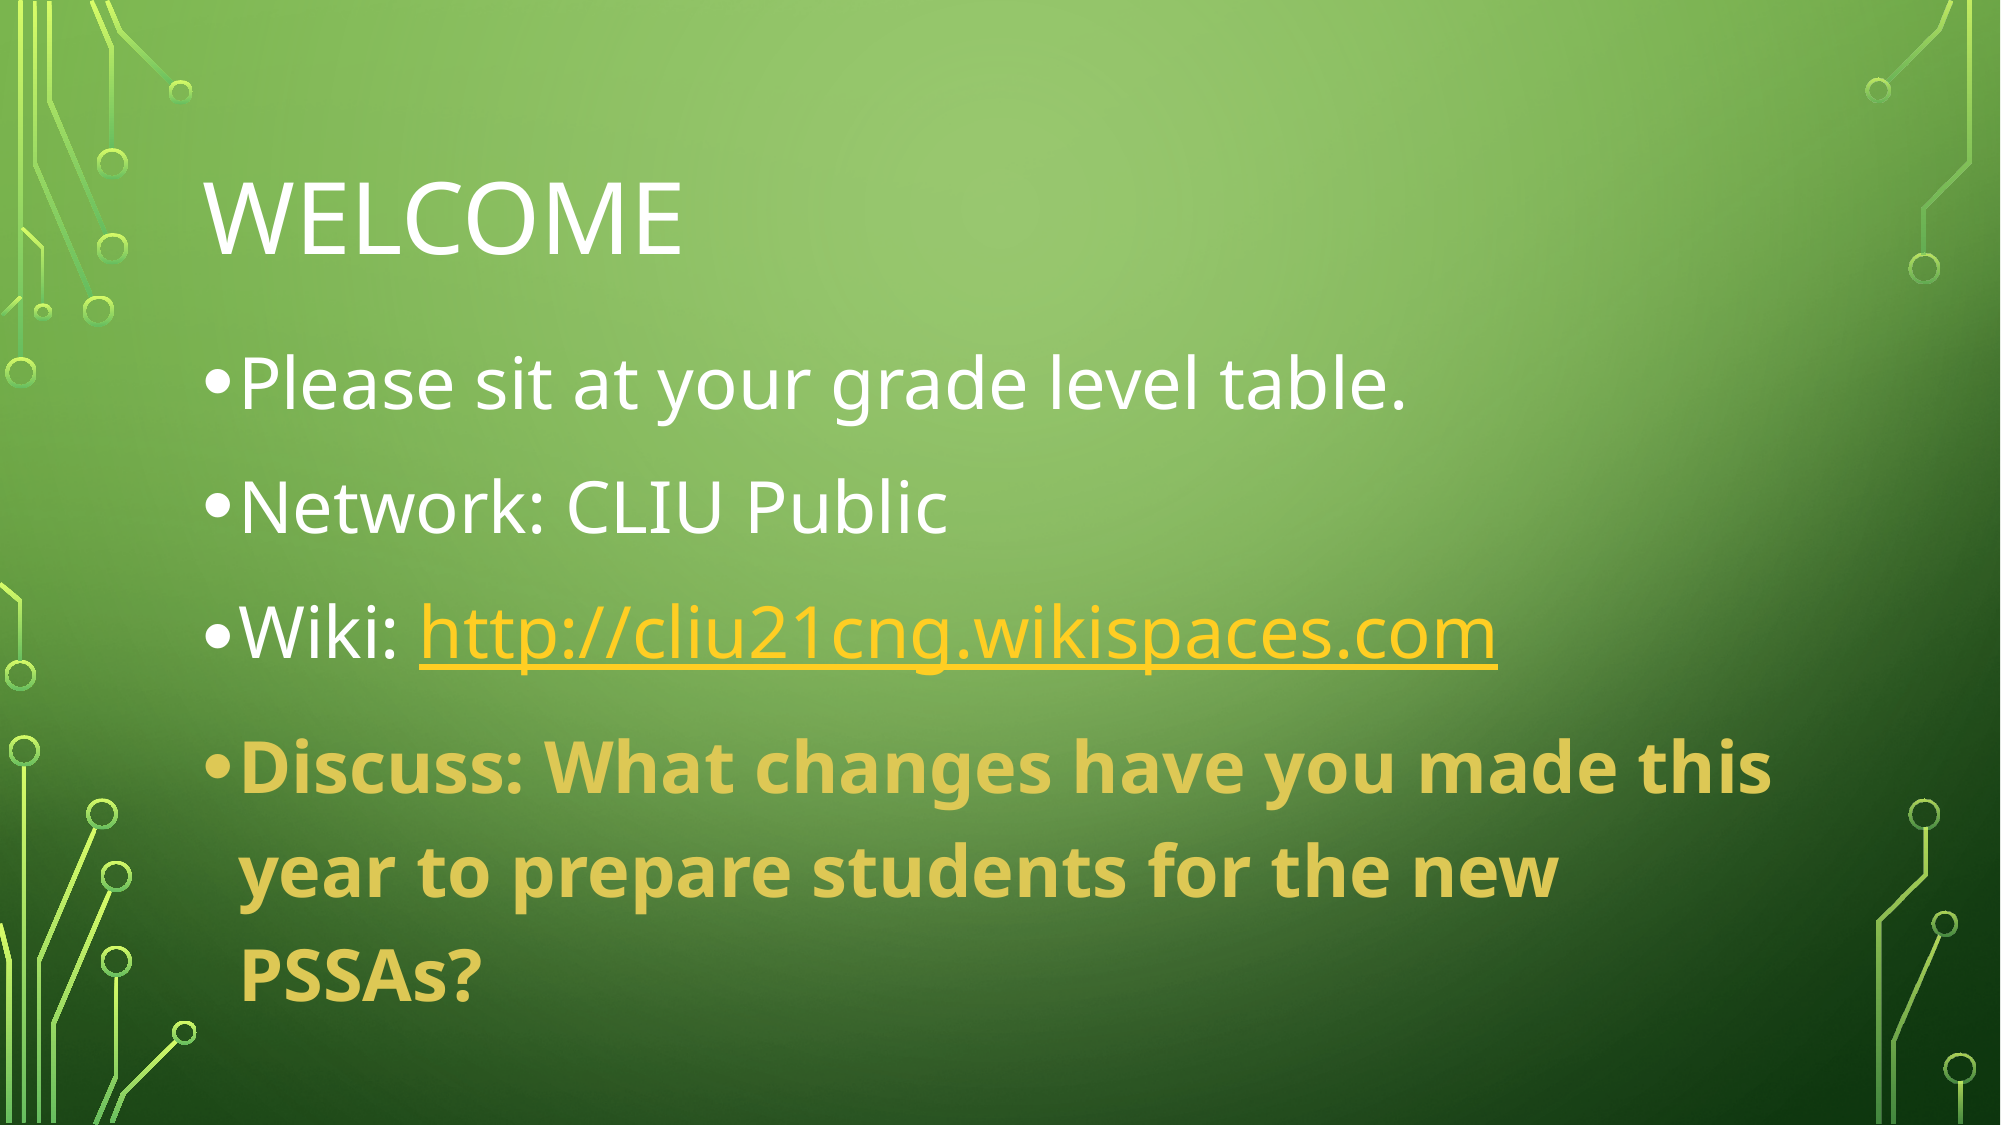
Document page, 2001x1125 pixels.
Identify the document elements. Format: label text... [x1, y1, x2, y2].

list Please sit at your grade level table. Network: CLIU Public Wiki: http://cliu21cng.wikispaces.com Discuss: What changes have you made this year to prepare students for the new PSSAs? [187, 312, 1813, 1026]
title welcome [187, 101, 1813, 312]
